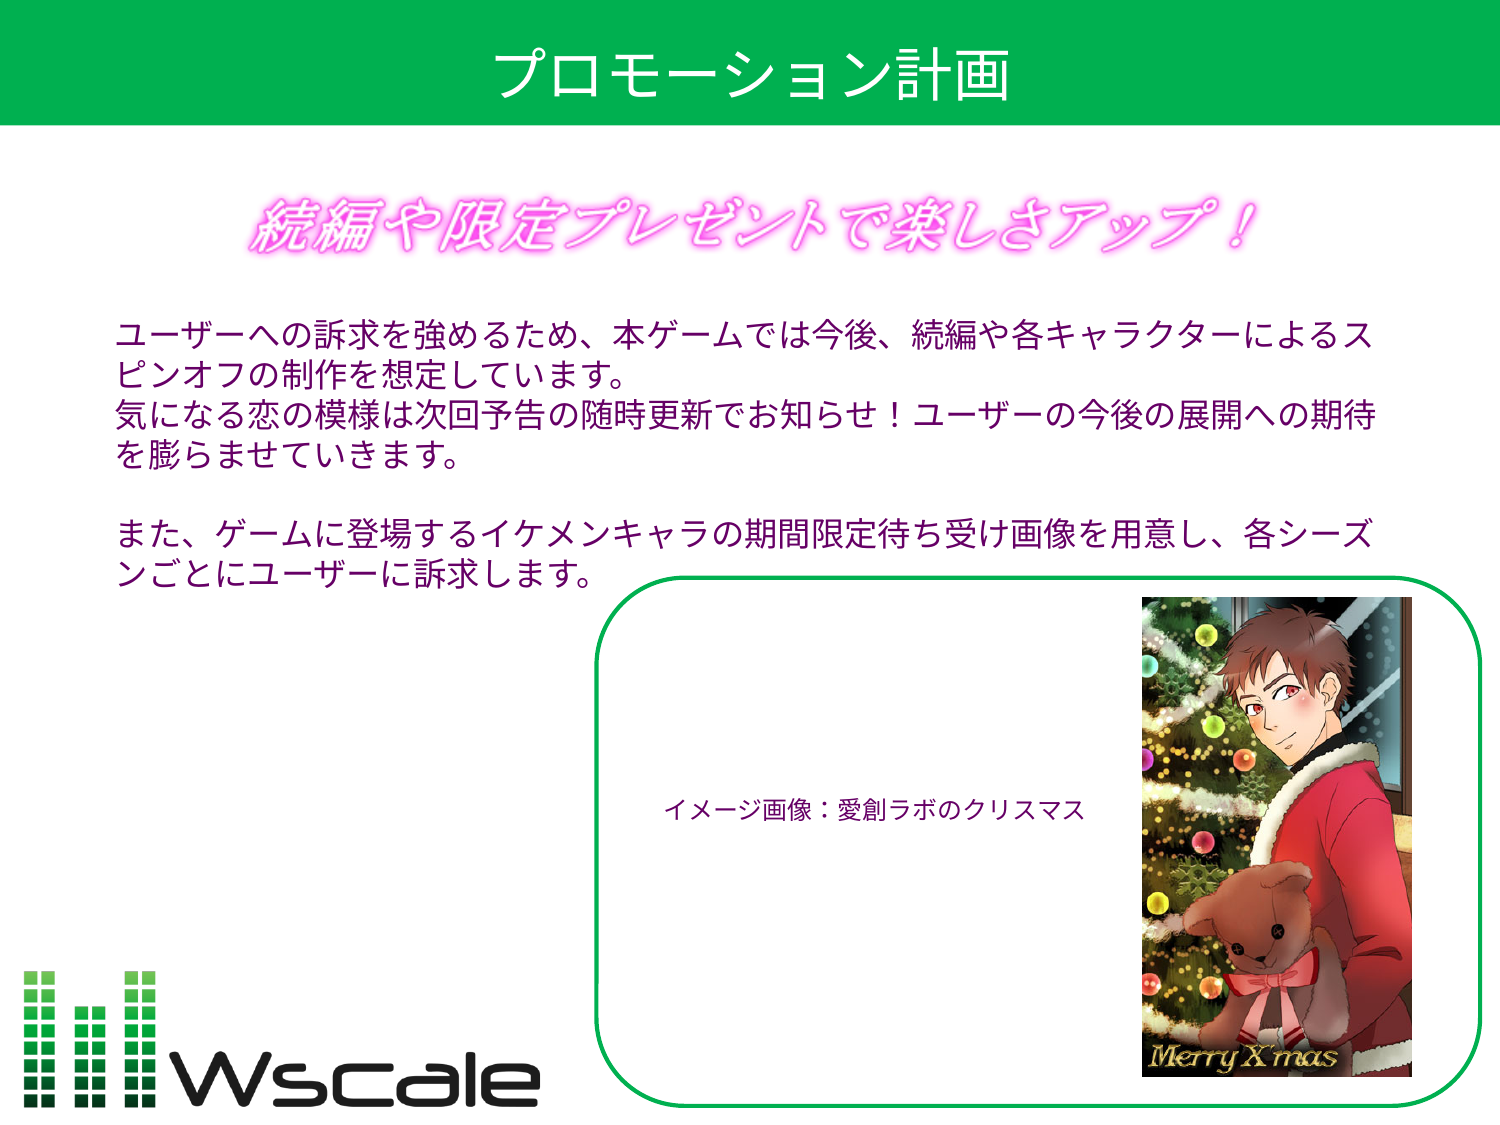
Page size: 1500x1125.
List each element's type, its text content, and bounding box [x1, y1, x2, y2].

picture [202, 167, 1298, 287]
text_box [594, 575, 1483, 1108]
text_box プロモーション計画 [74, 30, 1425, 117]
picture [1141, 597, 1412, 1077]
text_box ユーザーへの訴求を強めるため、本ゲームでは今後、続編や各キャラクターによるスピンオフの制作を想定しています。 気になる恋の模様は次回予告の随時更新でお知らせ！ユーザーの今後の展開への期待を膨らませていきます。 また、ゲームに登場するイケメンキャラの期間限定待ち受け画像を用意し、各シーズンごとにユーザーに訴求します。 [100, 306, 1412, 648]
picture [0, 954, 561, 1125]
